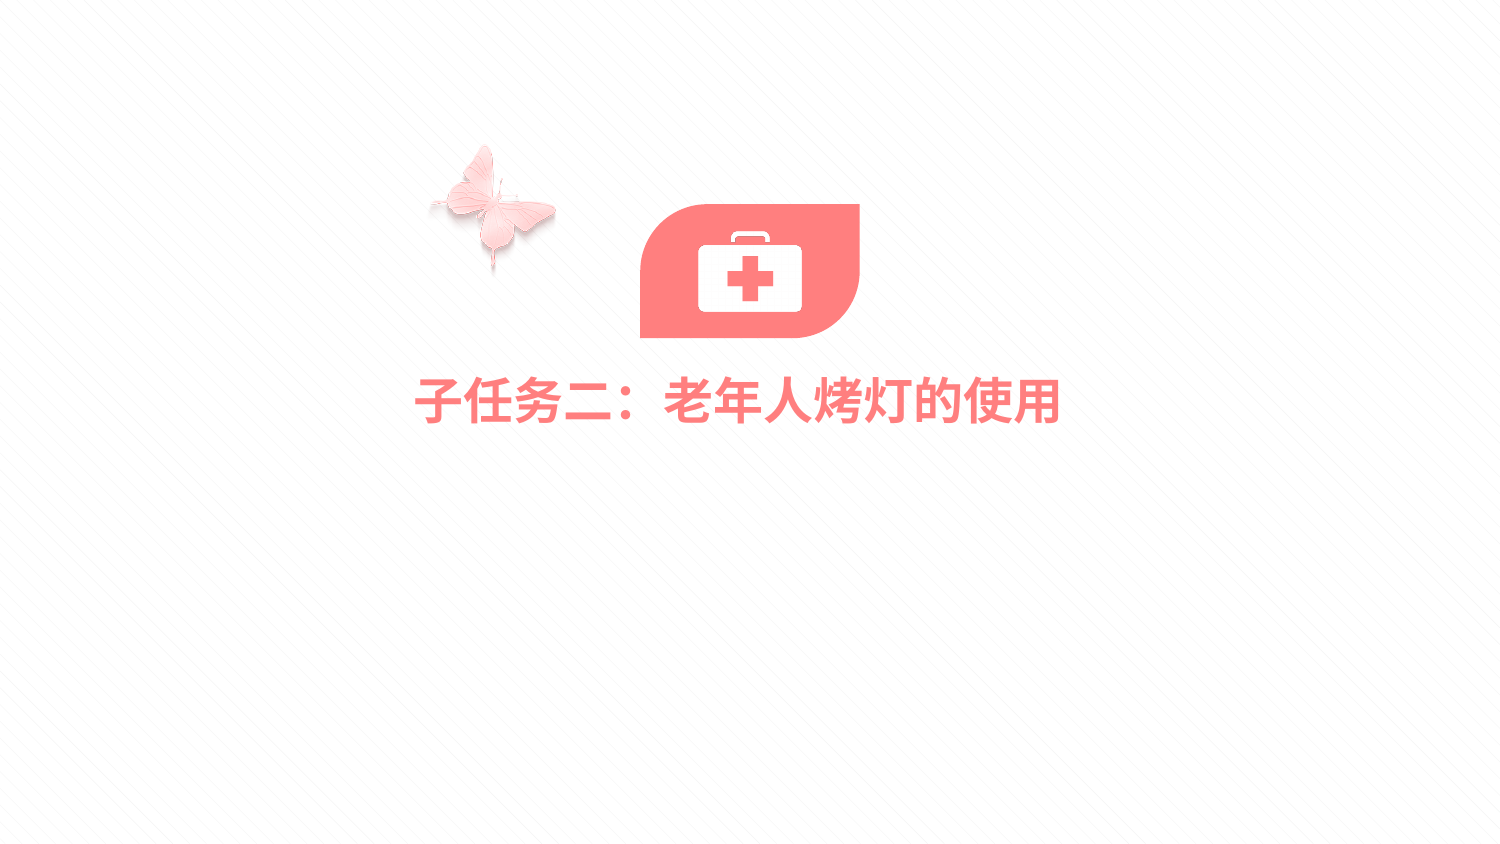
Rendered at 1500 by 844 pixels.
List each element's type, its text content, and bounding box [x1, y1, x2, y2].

text_box 子任务二：老年人烤灯的使用 [398, 362, 1079, 437]
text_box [640, 204, 860, 339]
picture [422, 132, 584, 279]
